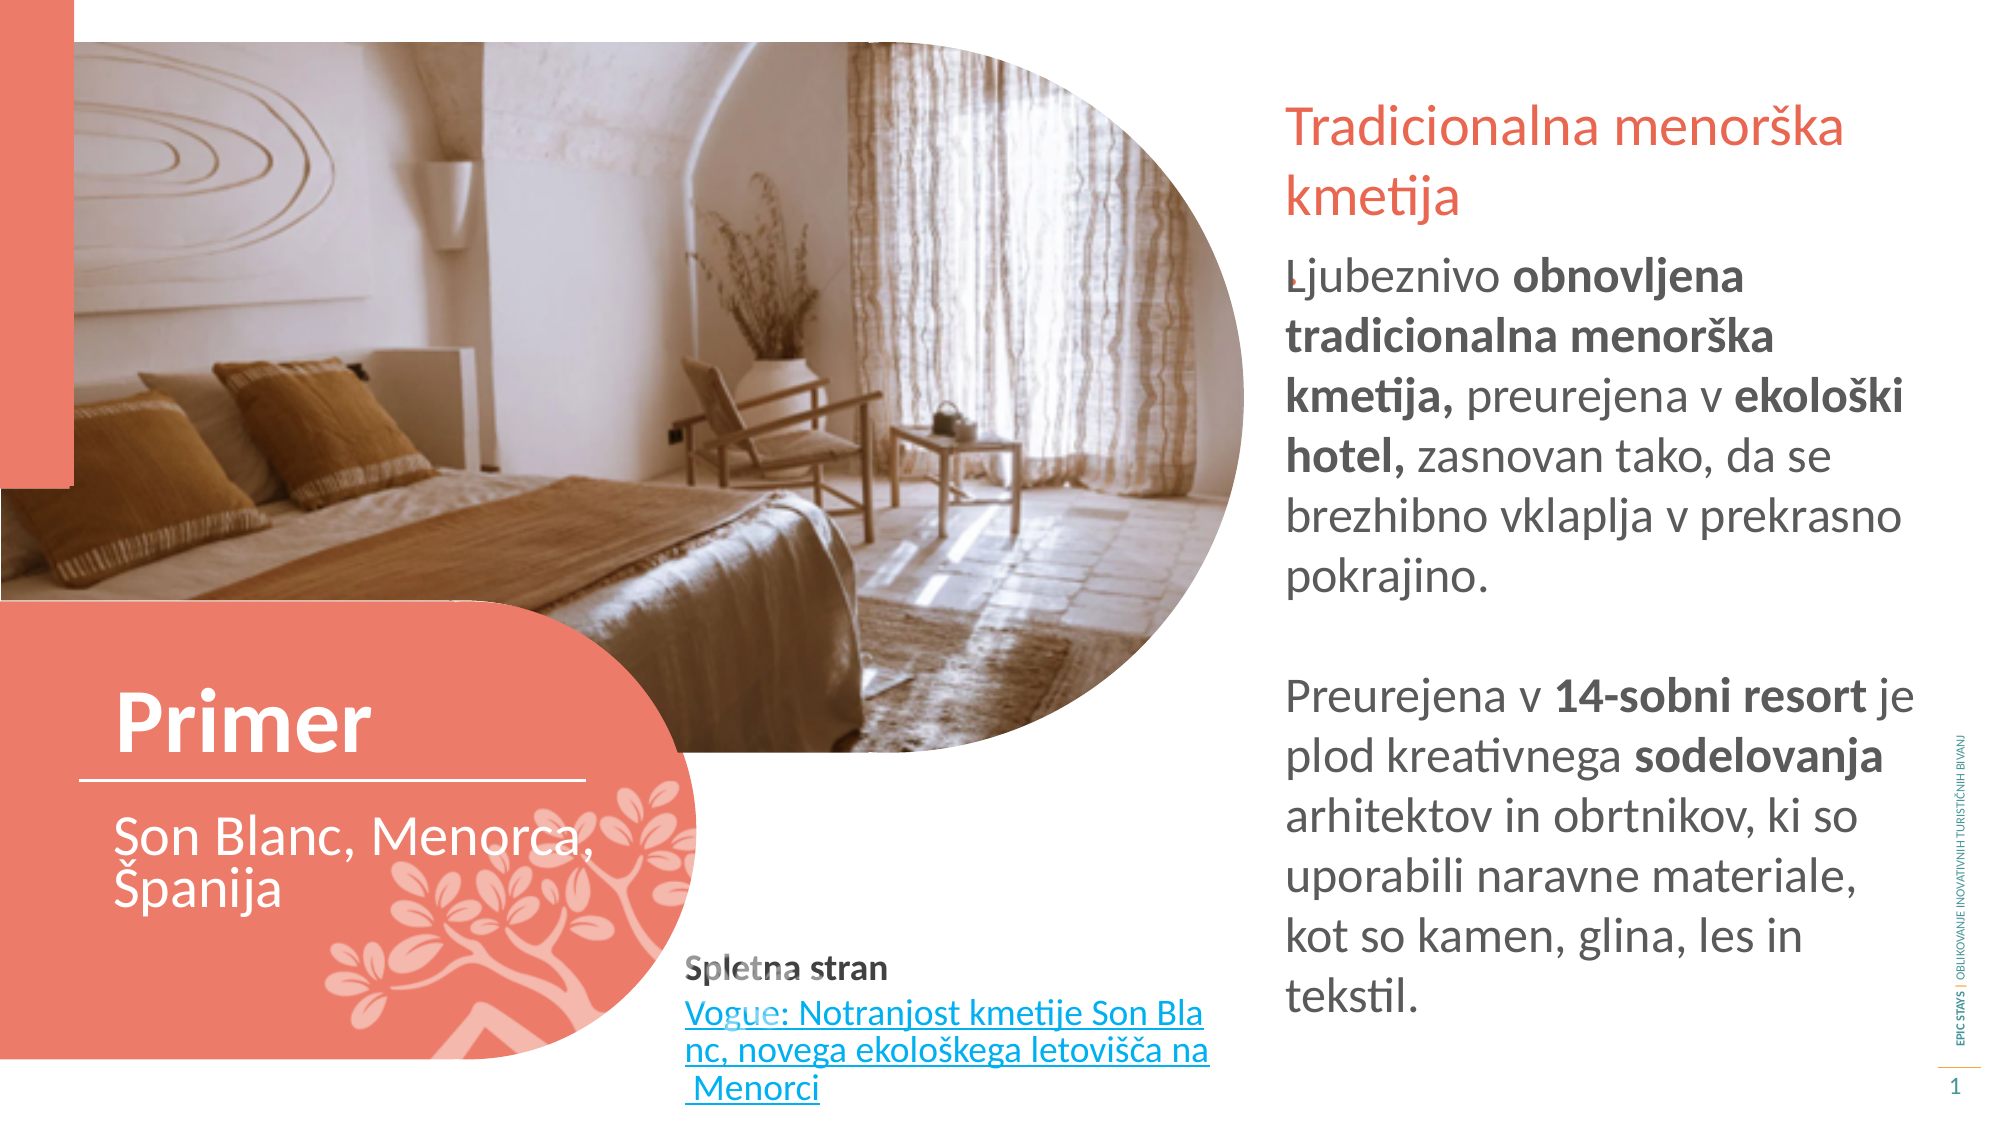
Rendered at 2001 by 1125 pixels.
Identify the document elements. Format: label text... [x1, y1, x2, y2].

text_box 1 [1916, 1058, 1994, 1110]
picture [1, 42, 1244, 1125]
list Tradicionalna menorška kmetija . [1270, 79, 1917, 234]
text_box Ljubeznivo obnovljena tradicionalna menorška kmetija, preurejena v ekološki hotel, zasnovan tako, da se brezhibno vklaplja v prekrasno pokrajino. Preurejena v 14-sobni resort je plod kreativnega sodelovanja arhitektov in obrtnikov, ki so uporabili naravne materiale, kot so kamen, glina, les in tekstil. [1270, 234, 1943, 1030]
text_box Spletna stran Vogue: Notranjost kmetije Son Blanc, novega ekološkega letovišča na Menorci [881, 935, 1231, 1040]
list Son Blanc, Menorca, Španija [98, 807, 292, 980]
